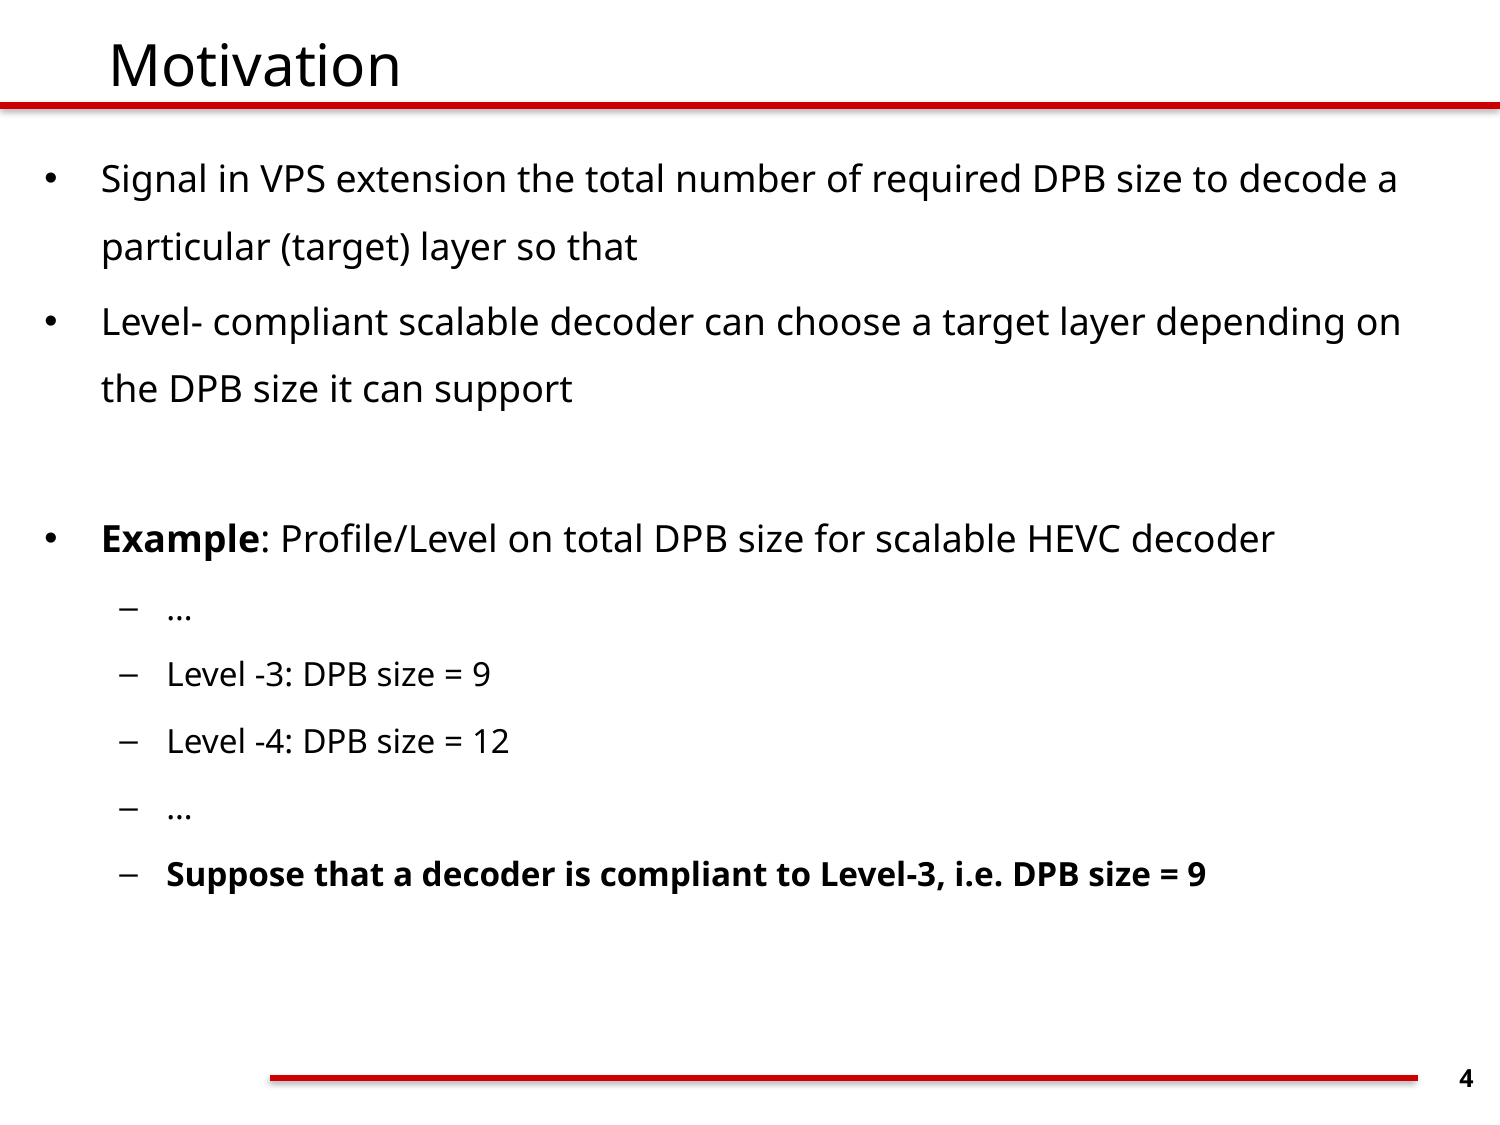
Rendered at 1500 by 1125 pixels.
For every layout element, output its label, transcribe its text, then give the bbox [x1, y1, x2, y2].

slide_number 4 [1417, 1054, 1489, 1114]
list Signal in VPS extension the total number of required DPB size to decode a particular (target) layer so that Level- compliant scalable decoder can choose a target layer depending on the DPB size it can support Example: Profile/Level on total DPB size for scalable HEVC decoder … Level -3: DPB size = 9 Level -4: DPB size = 12 … Suppose that a decoder is compliant to Level-3, i.e. DPB size = 9 [29, 125, 1471, 1012]
title Motivation [93, 32, 1243, 94]
